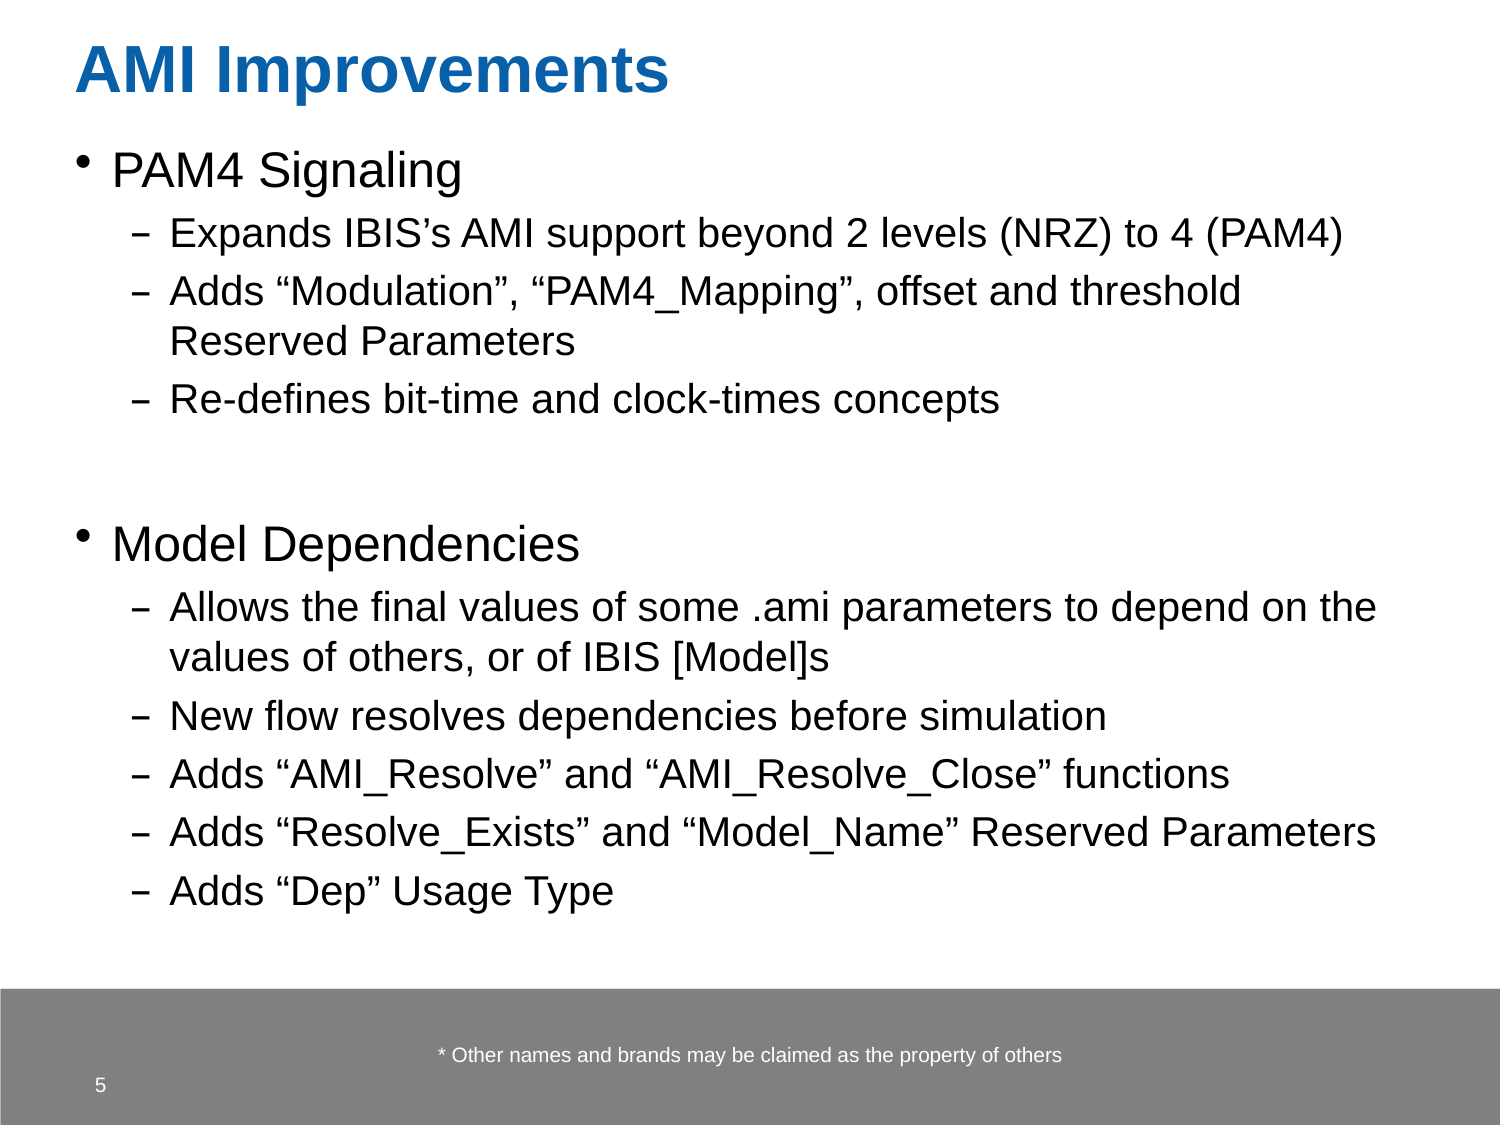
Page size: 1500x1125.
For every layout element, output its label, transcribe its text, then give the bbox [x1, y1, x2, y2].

title AMI Improvements [74, 25, 1427, 136]
list PAM4 Signaling Expands IBIS’s AMI support beyond 2 levels (NRZ) to 4 (PAM4) Adds “Modulation”, “PAM4_Mapping”, offset and threshold Reserved Parameters Re-defines bit-time and clock-times concepts Model Dependencies Allows the final values of some .ami parameters to depend on the values of others, or of IBIS [Model]s New flow resolves dependencies before simulation Adds “AMI_Resolve” and “AMI_Resolve_Close” functions Adds “Resolve_Exists” and “Model_Name” Reserved Parameters Adds “Dep” Usage Type [74, 136, 1427, 992]
